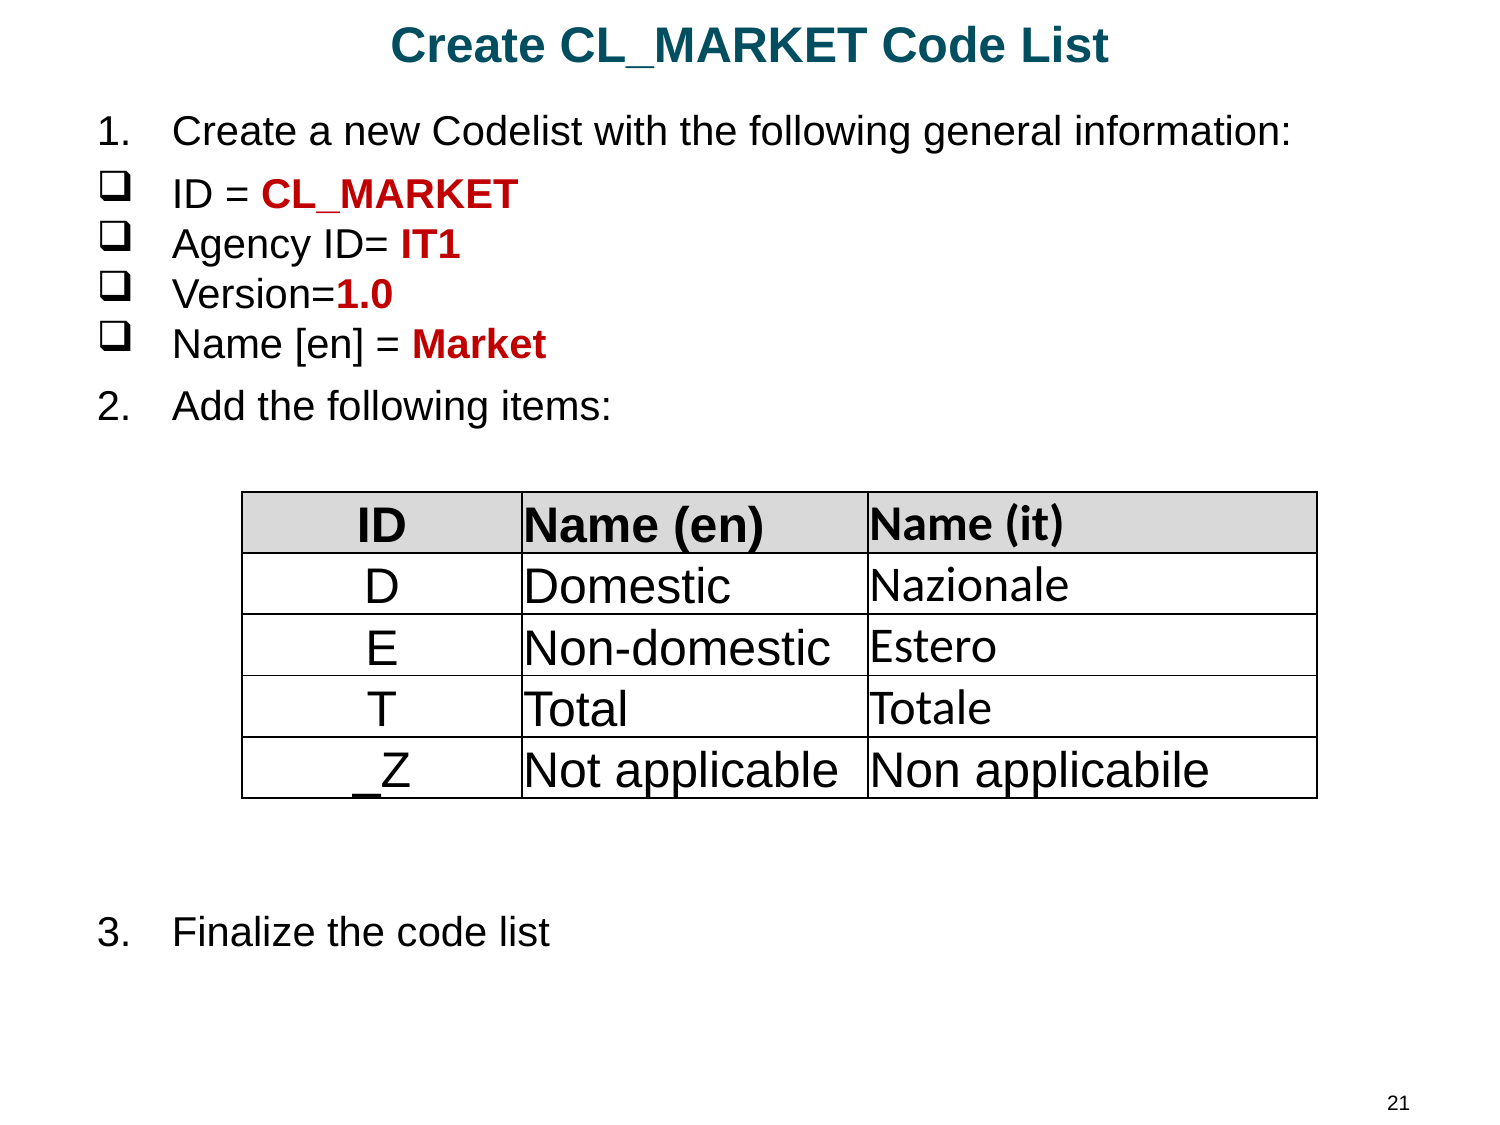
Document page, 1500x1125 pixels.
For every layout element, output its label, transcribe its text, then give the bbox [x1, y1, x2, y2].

table_cell D [243, 554, 521, 613]
table_cell Non applicabile [869, 738, 1316, 797]
slide_number 21 [1074, 1082, 1425, 1125]
table_header ID [243, 493, 521, 552]
table_cell E [243, 615, 521, 675]
table_cell Not applicable [523, 738, 867, 797]
table_cell Estero [869, 615, 1316, 675]
table_cell Totale [869, 676, 1316, 736]
table_cell Nazionale [869, 554, 1316, 613]
text_box Create a new Codelist with the following general information: ID = CL_MARKET Agency ID= IT1 Version=1.0 Name [en] = Market Add the following items: Finalize the code list [82, 96, 1434, 1037]
table_cell Domestic [523, 554, 867, 613]
table_cell Non-domestic [523, 615, 867, 675]
table_header Name (en) [523, 493, 867, 552]
table_header Name (it) [869, 493, 1316, 552]
table_cell Total [523, 676, 867, 736]
title Create CL_MARKET Code List [75, 11, 1425, 74]
table_cell T [243, 676, 521, 736]
table_cell _Z [243, 738, 521, 797]
